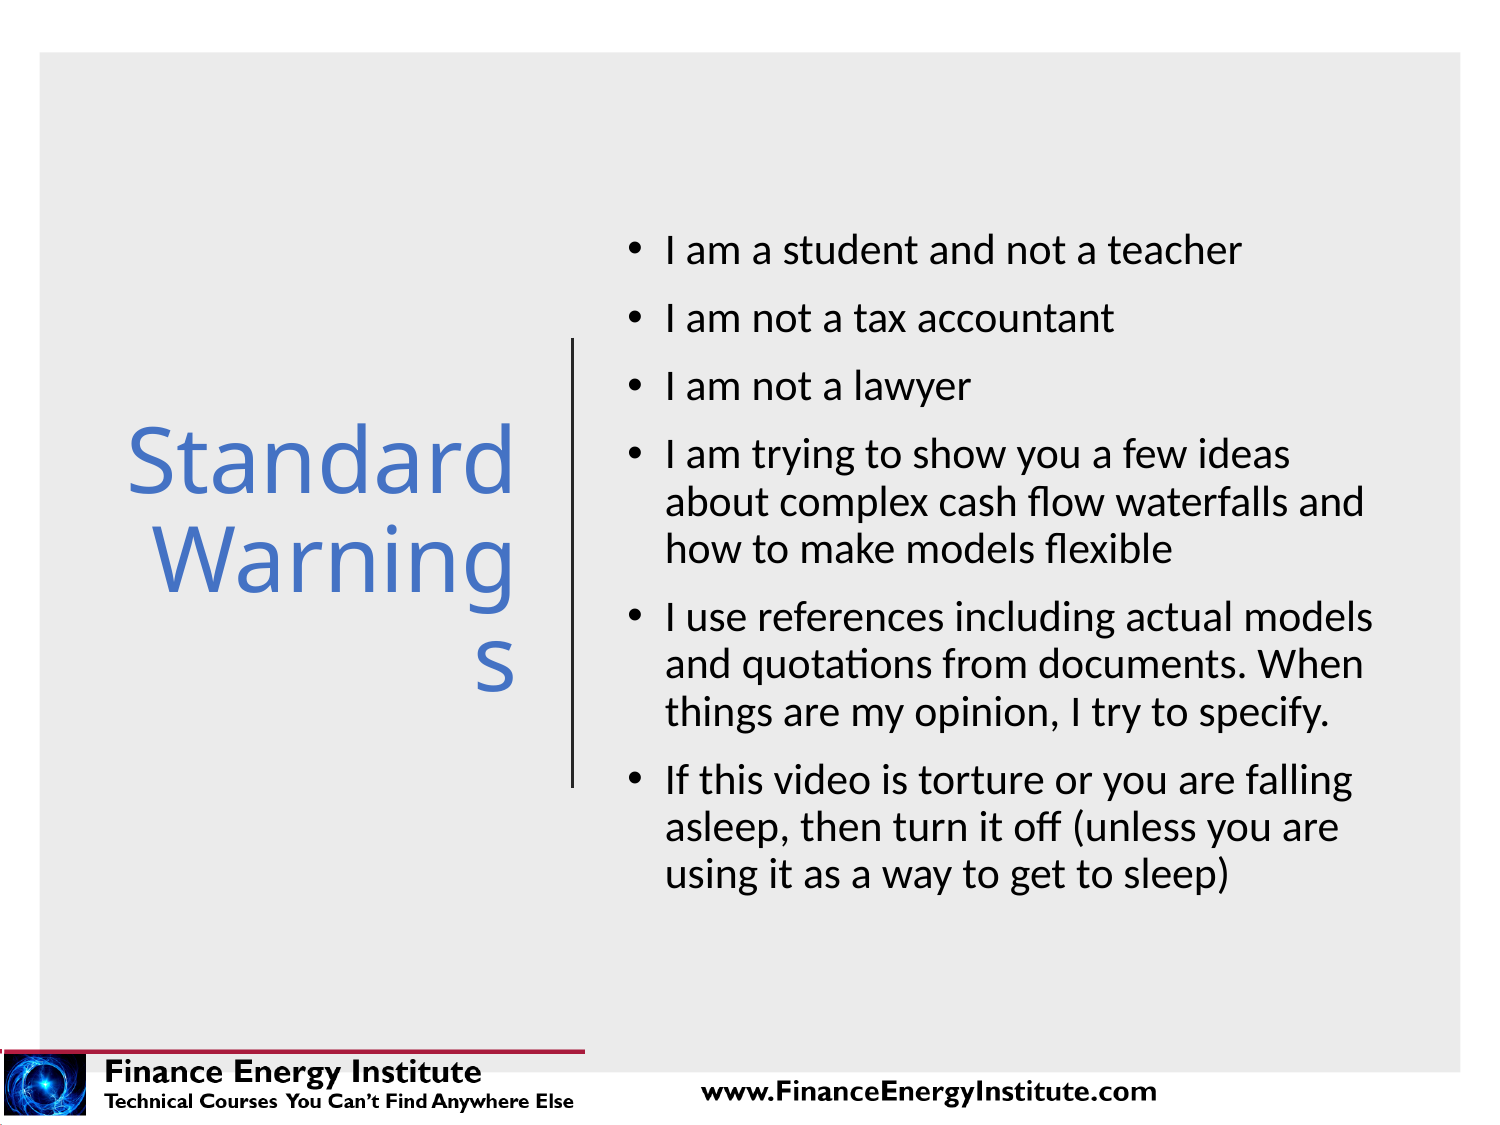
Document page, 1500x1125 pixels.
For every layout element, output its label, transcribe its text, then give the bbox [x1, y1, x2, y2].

picture [0, 1042, 585, 1125]
list I am a student and not a teacher I am not a tax accountant I am not a lawyer I am trying to show you a few ideas about complex cash flow waterfalls and how to make models flexible I use references including actual models and quotations from documents. When things are my opinion, I try to specify. If this video is torture or you are falling asleep, then turn it off (unless you are using it as a way to get to sleep) [612, 158, 1397, 967]
text_box [38, 51, 1461, 1073]
title Standard Warnings [103, 158, 533, 967]
picture [696, 1074, 1166, 1112]
